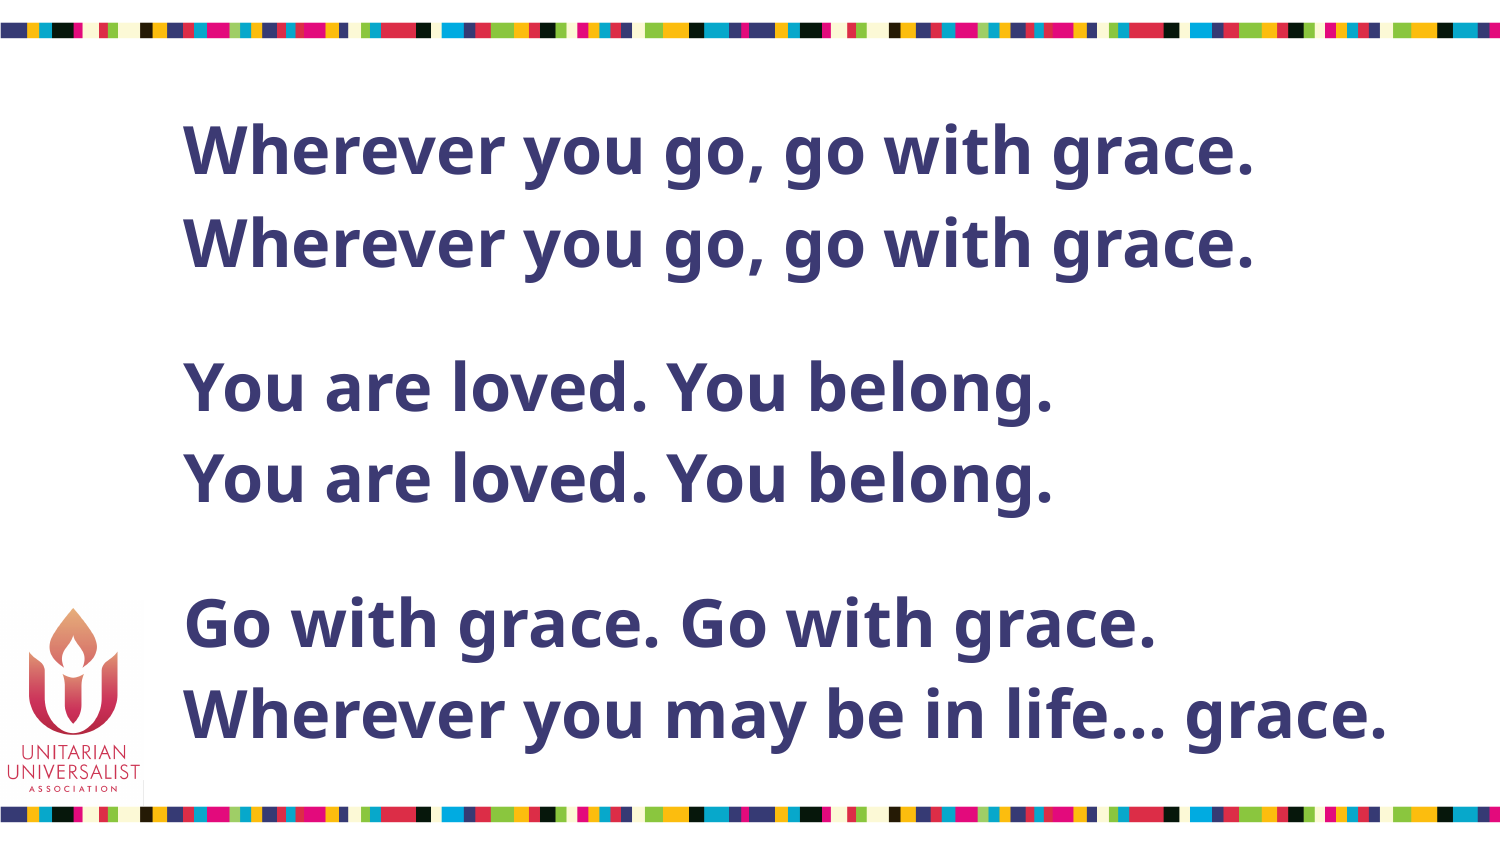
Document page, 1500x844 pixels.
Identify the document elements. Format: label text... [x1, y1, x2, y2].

text_box Wherever you go, go with grace. Wherever you go, go with grace. You are loved. You belong. You are loved. You belong. Go with grace. Go with grace. Wherever you may be in life… grace. [168, 81, 1421, 768]
picture [0, 22, 1500, 40]
picture [0, 600, 1500, 824]
